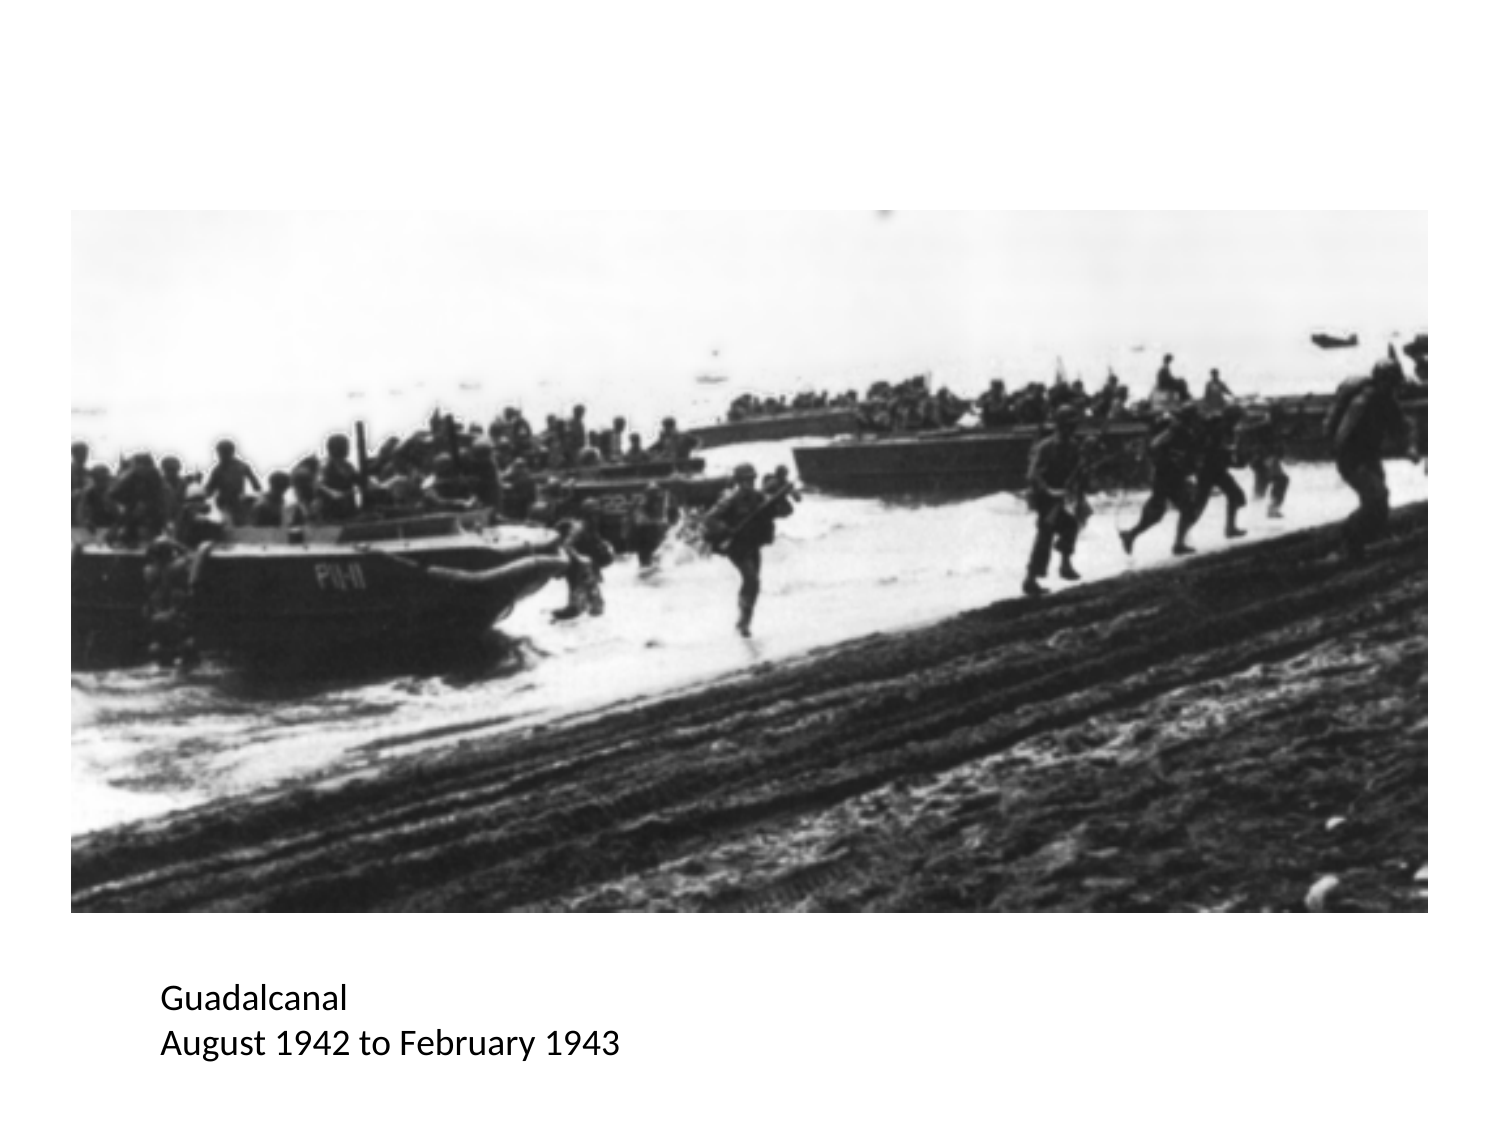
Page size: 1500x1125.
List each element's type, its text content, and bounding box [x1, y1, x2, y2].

text_box Guadalcanal August 1942 to February 1943 [145, 965, 636, 1070]
picture [71, 210, 1428, 913]
